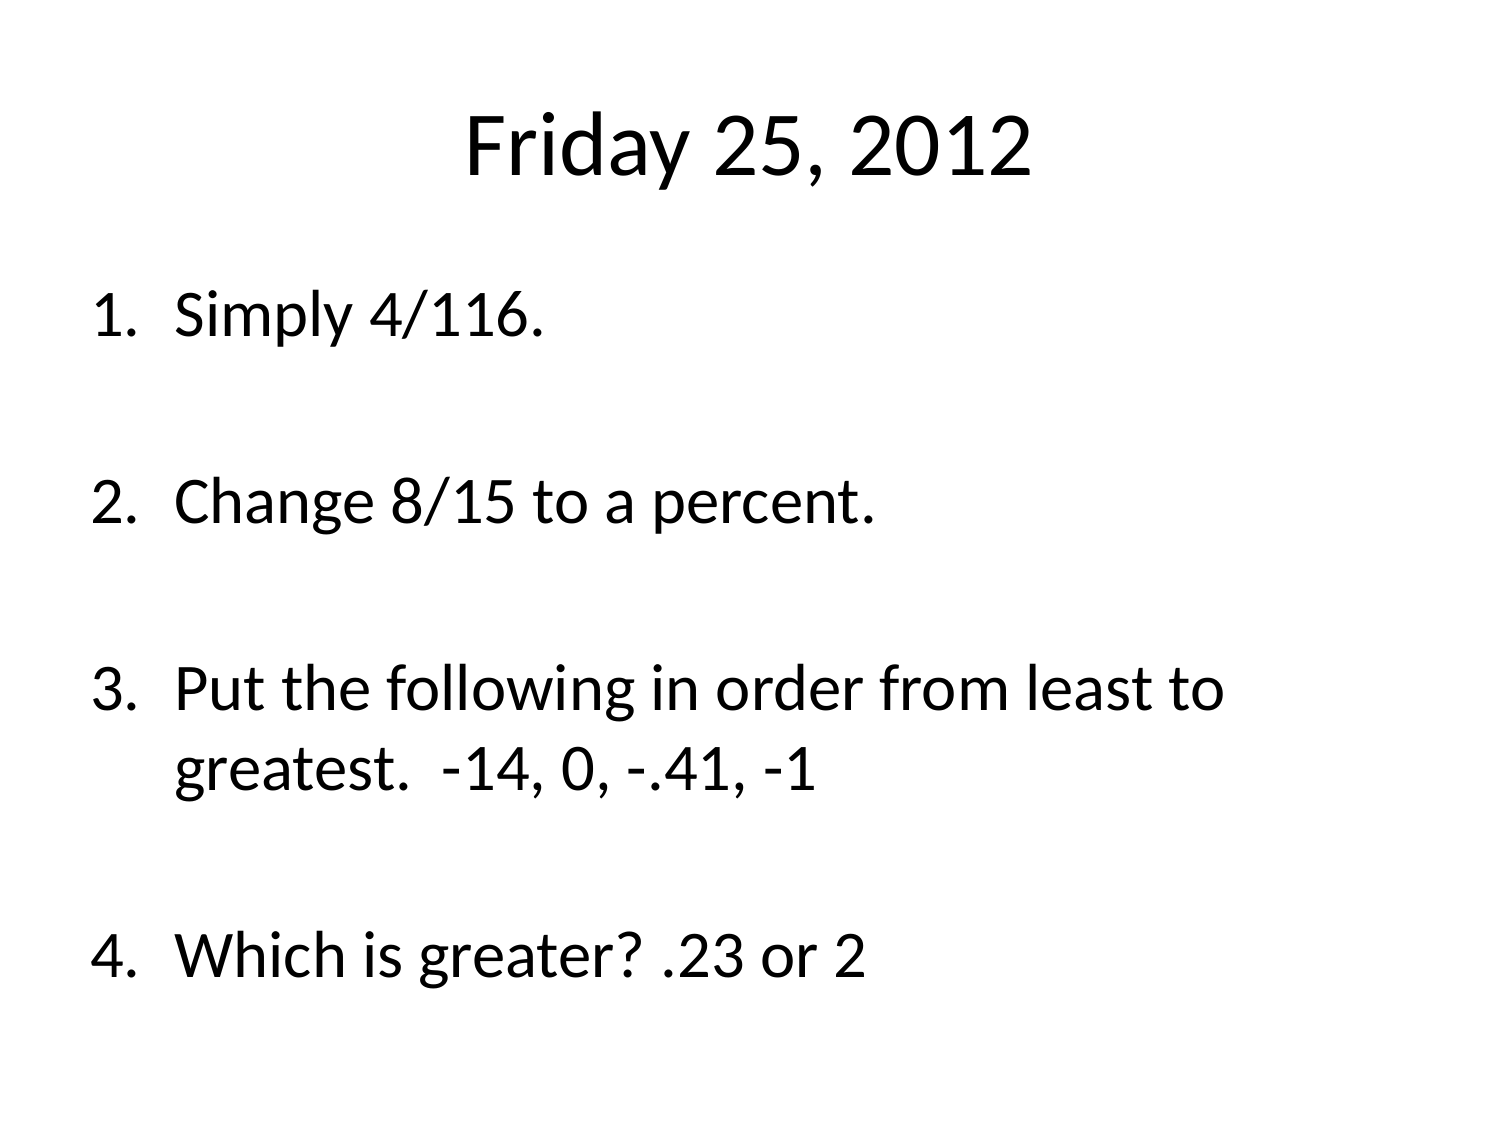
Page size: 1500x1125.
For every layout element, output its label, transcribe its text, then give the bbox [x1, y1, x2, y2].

title Friday 25, 2012 [75, 45, 1425, 233]
list Simply 4/116. Change 8/15 to a percent. Put the following in order from least to greatest. -14, 0, -.41, -1 Which is greater? .23 or 2 [75, 262, 1425, 1005]
